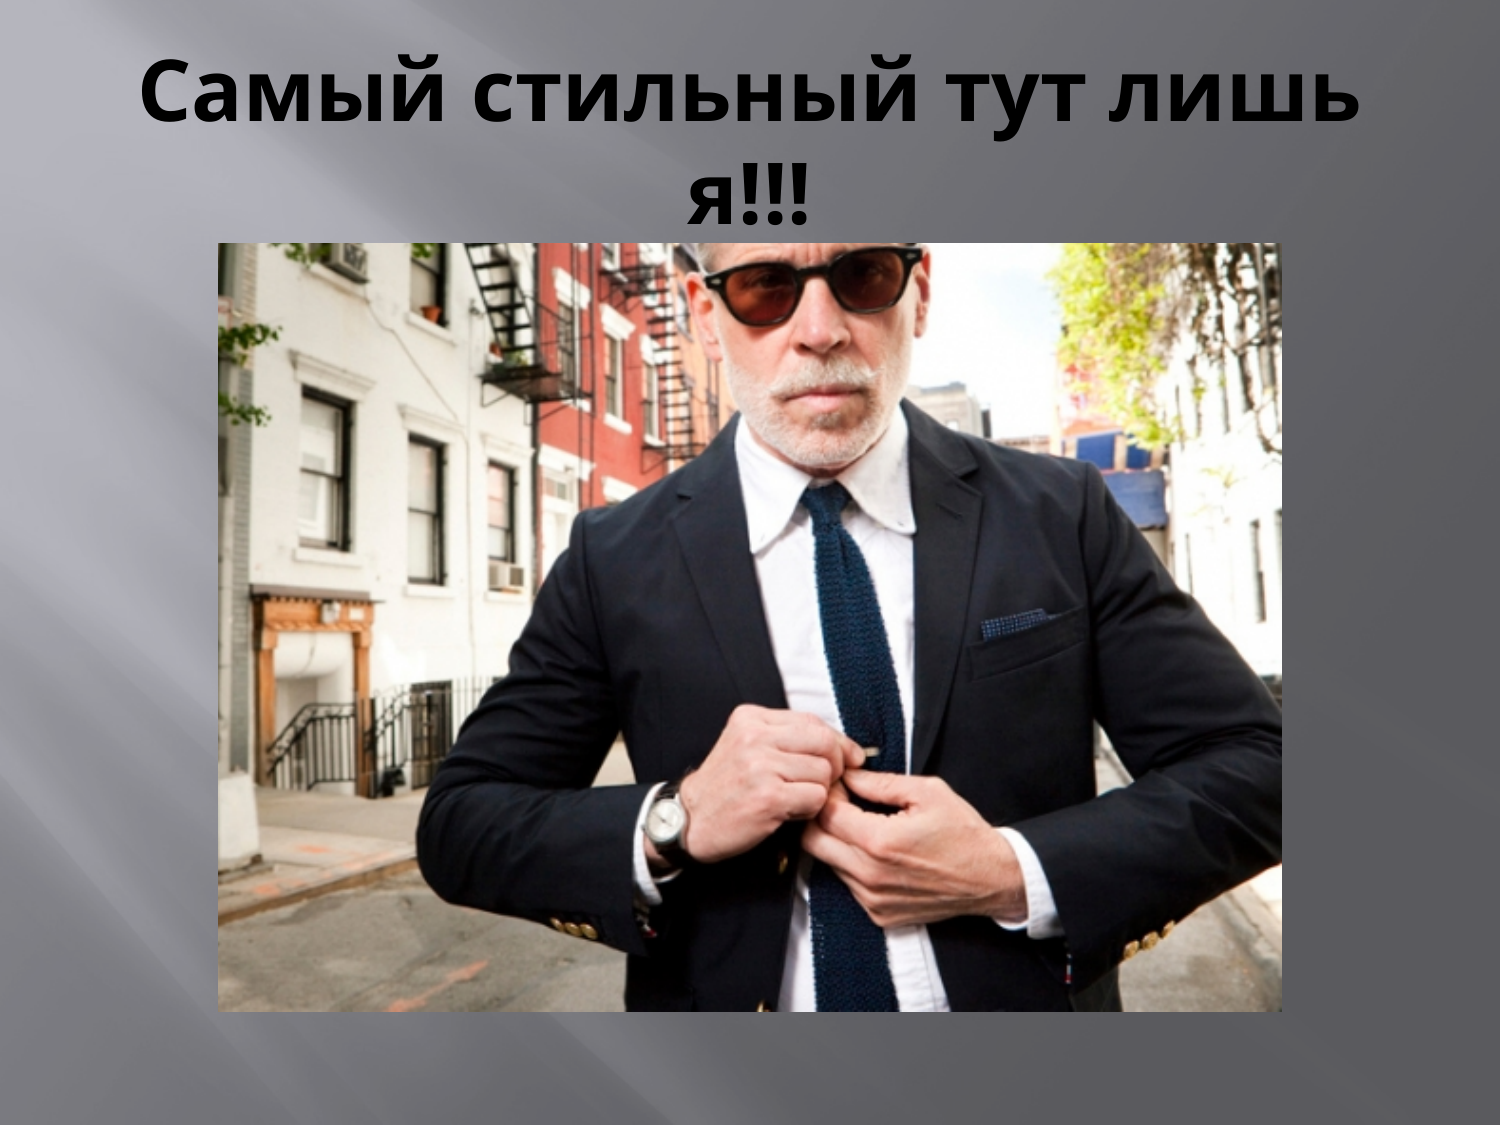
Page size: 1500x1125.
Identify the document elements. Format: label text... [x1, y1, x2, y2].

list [218, 243, 1282, 1012]
title Самый стильный тут лишь я!!! [75, 45, 1425, 233]
